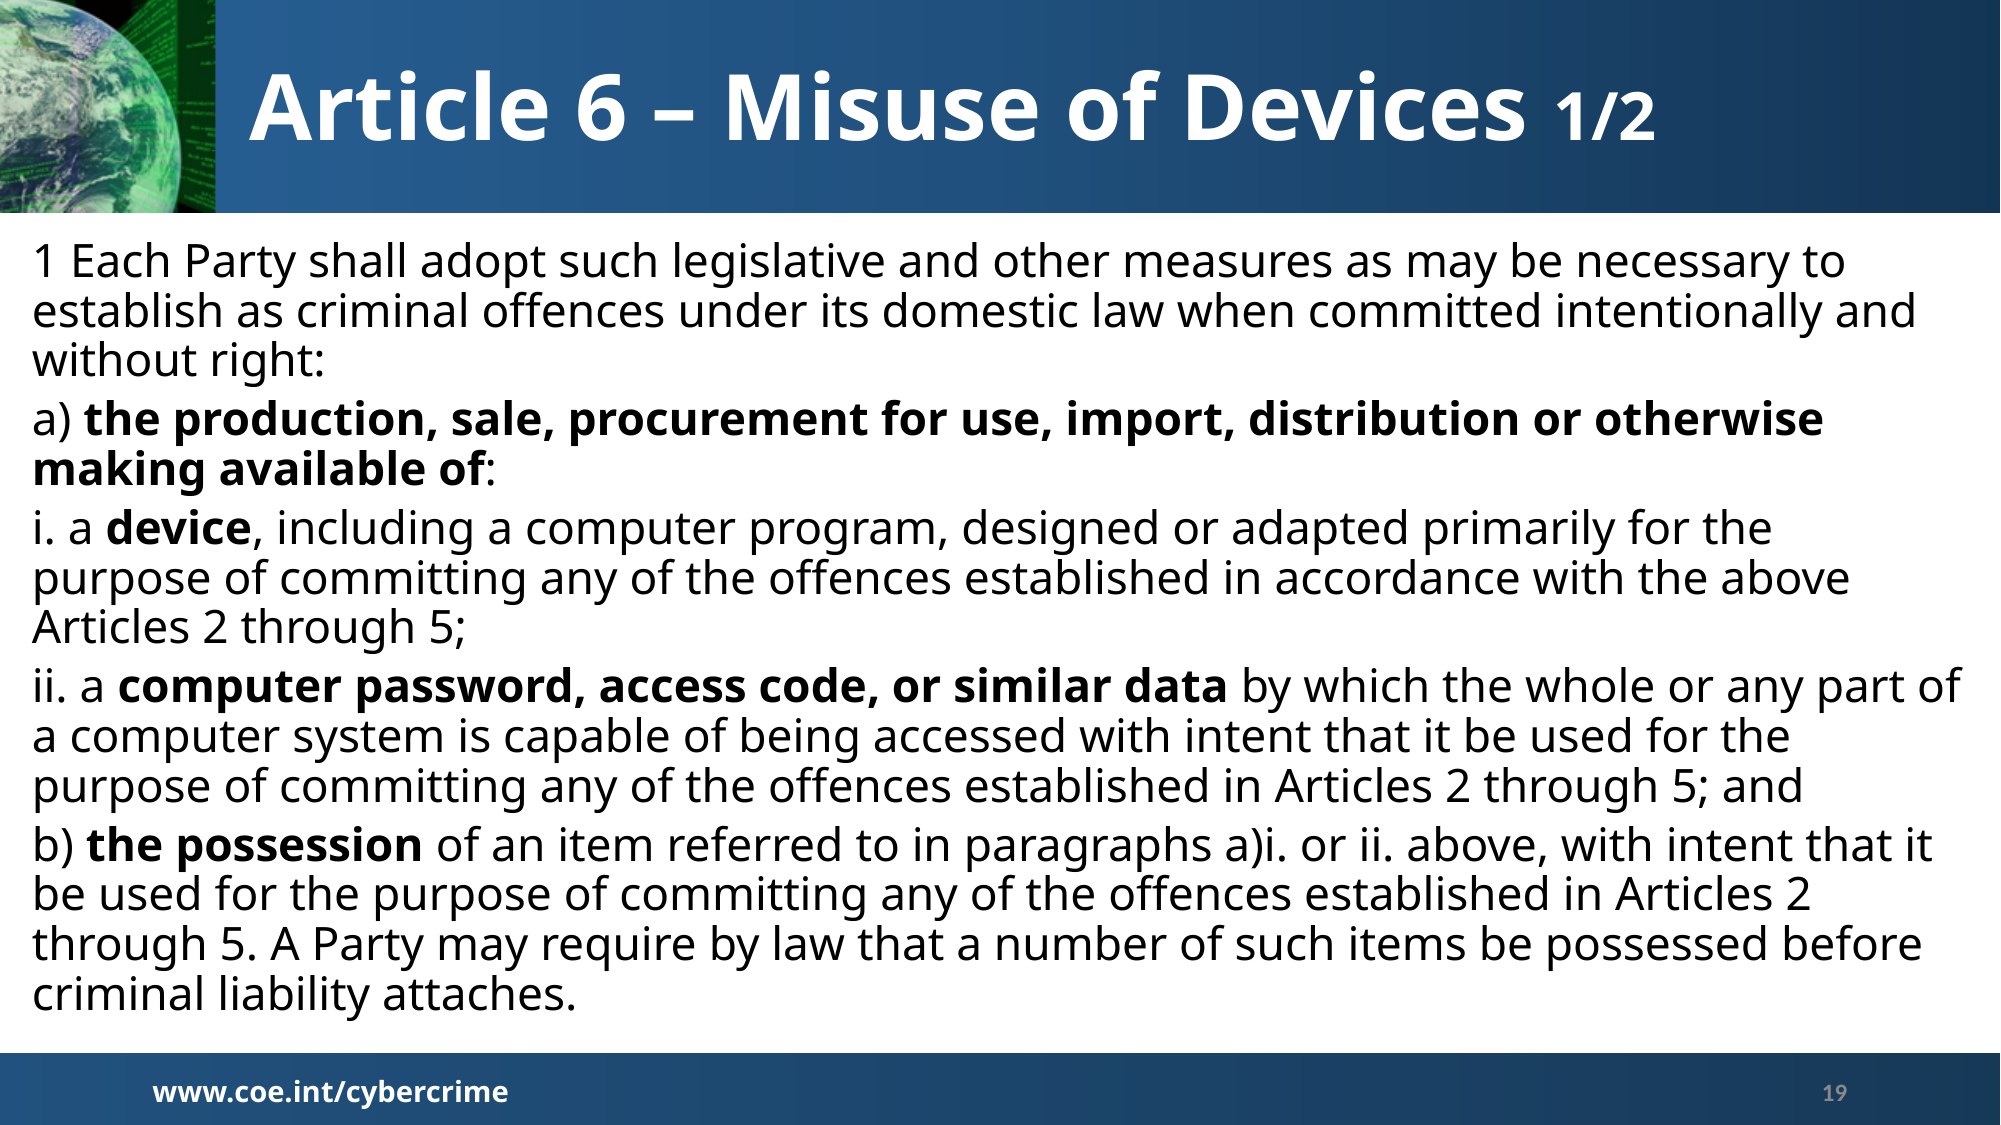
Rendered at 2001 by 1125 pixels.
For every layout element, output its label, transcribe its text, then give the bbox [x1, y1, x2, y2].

text_box Article 6 – Misuse of Devices 1/2 [234, 75, 1958, 145]
picture [0, 0, 2000, 213]
slide_number www.coe.int/cybercrime [137, 1061, 588, 1121]
slide_number 19 [1412, 1061, 1863, 1121]
list 1 Each Party shall adopt such legislative and other measures as may be necessary to establish as criminal offences under its domestic law when committed intentionally and without right: a) the production, sale, procurement for use, import, distribution or otherwise making available of: i. a device, including a computer program, designed or adapted primarily for the purpose of committing any of the offences established in accordance with the above Articles 2 through 5; ii. a computer password, access code, or similar data by which the whole or any part of a computer system is capable of being accessed with intent that it be used for the purpose of committing any of the offences established in Articles 2 through 5; and b) the possession of an item referred to in paragraphs a)i. or ii. above, with intent that it be used for the purpose of committing any of the offences established in Articles 2 through 5. A Party may require by law that a number of such items be possessed before criminal liability attaches. [16, 230, 1978, 1033]
